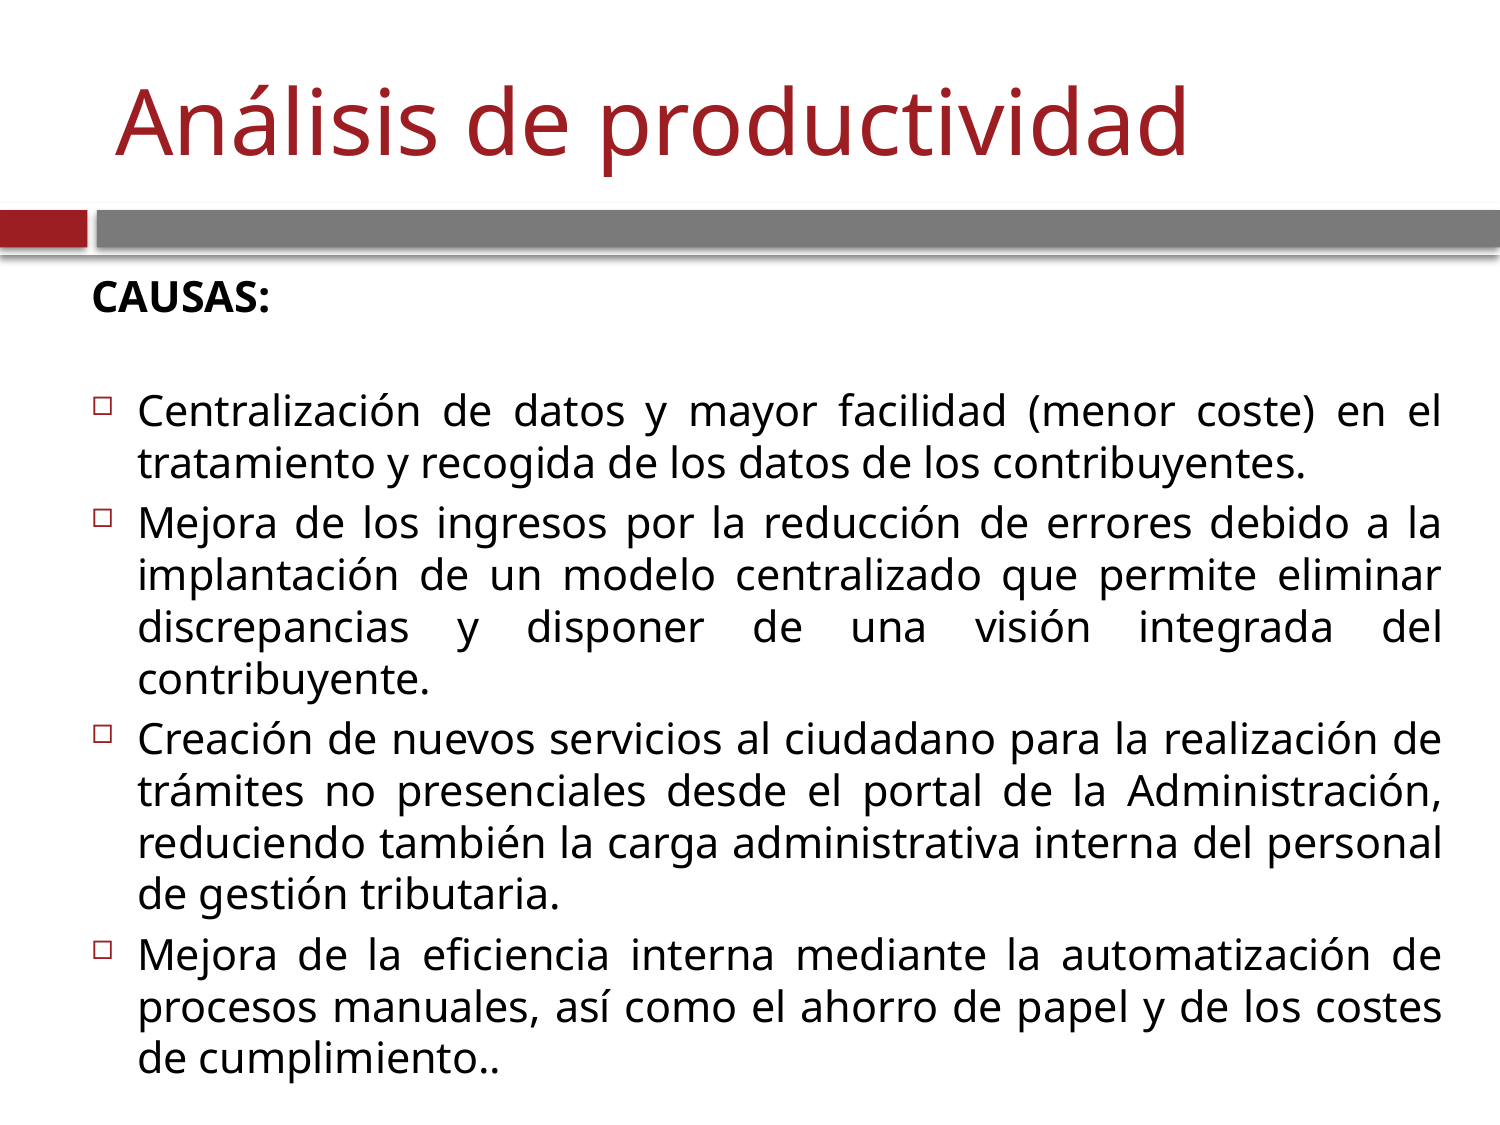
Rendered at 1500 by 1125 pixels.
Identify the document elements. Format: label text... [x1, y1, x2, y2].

list CAUSAS: Centralización de datos y mayor facilidad (menor coste) en el tratamiento y recogida de los datos de los contribuyentes. Mejora de los ingresos por la reducción de errores debido a la implantación de un modelo centralizado que permite eliminar discrepancias y disponer de una visión integrada del contribuyente. Creación de nuevos servicios al ciudadano para la realización de trámites no presenciales desde el portal de la Administración, reduciendo también la carga administrativa interna del personal de gestión tributaria. Mejora de la eficiencia interna mediante la automatización de procesos manuales, así como el ahorro de papel y de los costes de cumplimiento.. [76, 262, 1459, 1094]
title Análisis de productividad [100, 37, 1438, 200]
